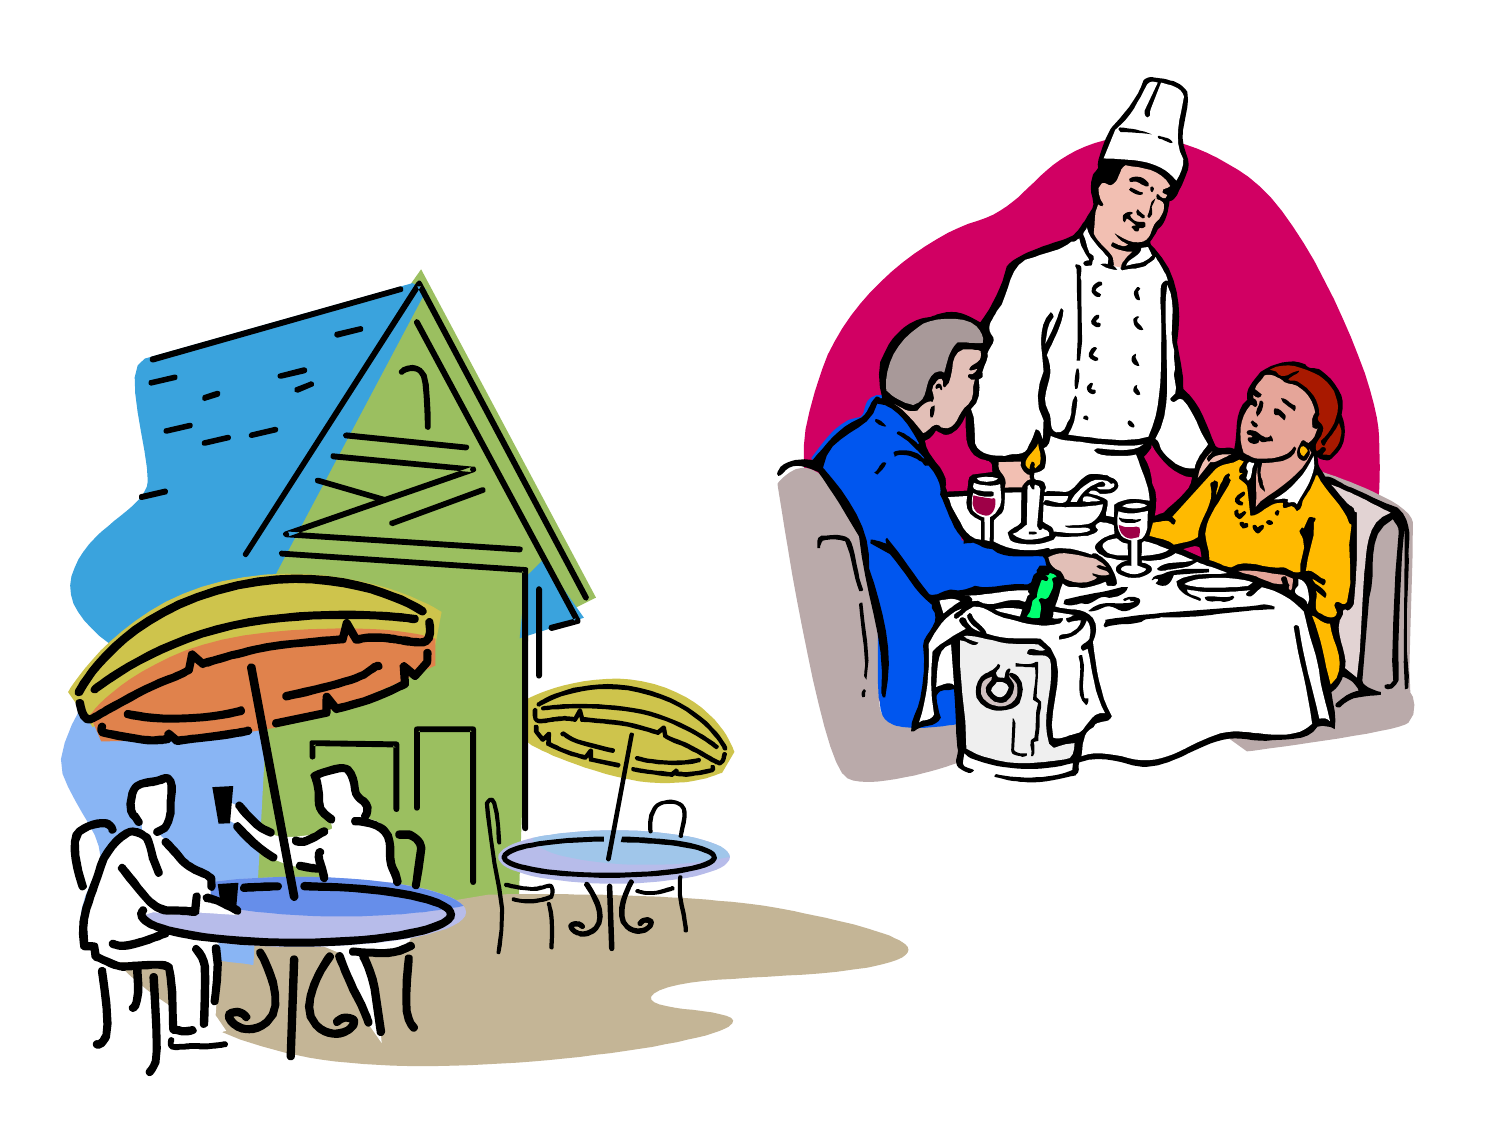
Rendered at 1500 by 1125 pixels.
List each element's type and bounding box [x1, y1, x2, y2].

picture [49, 74, 1418, 1077]
